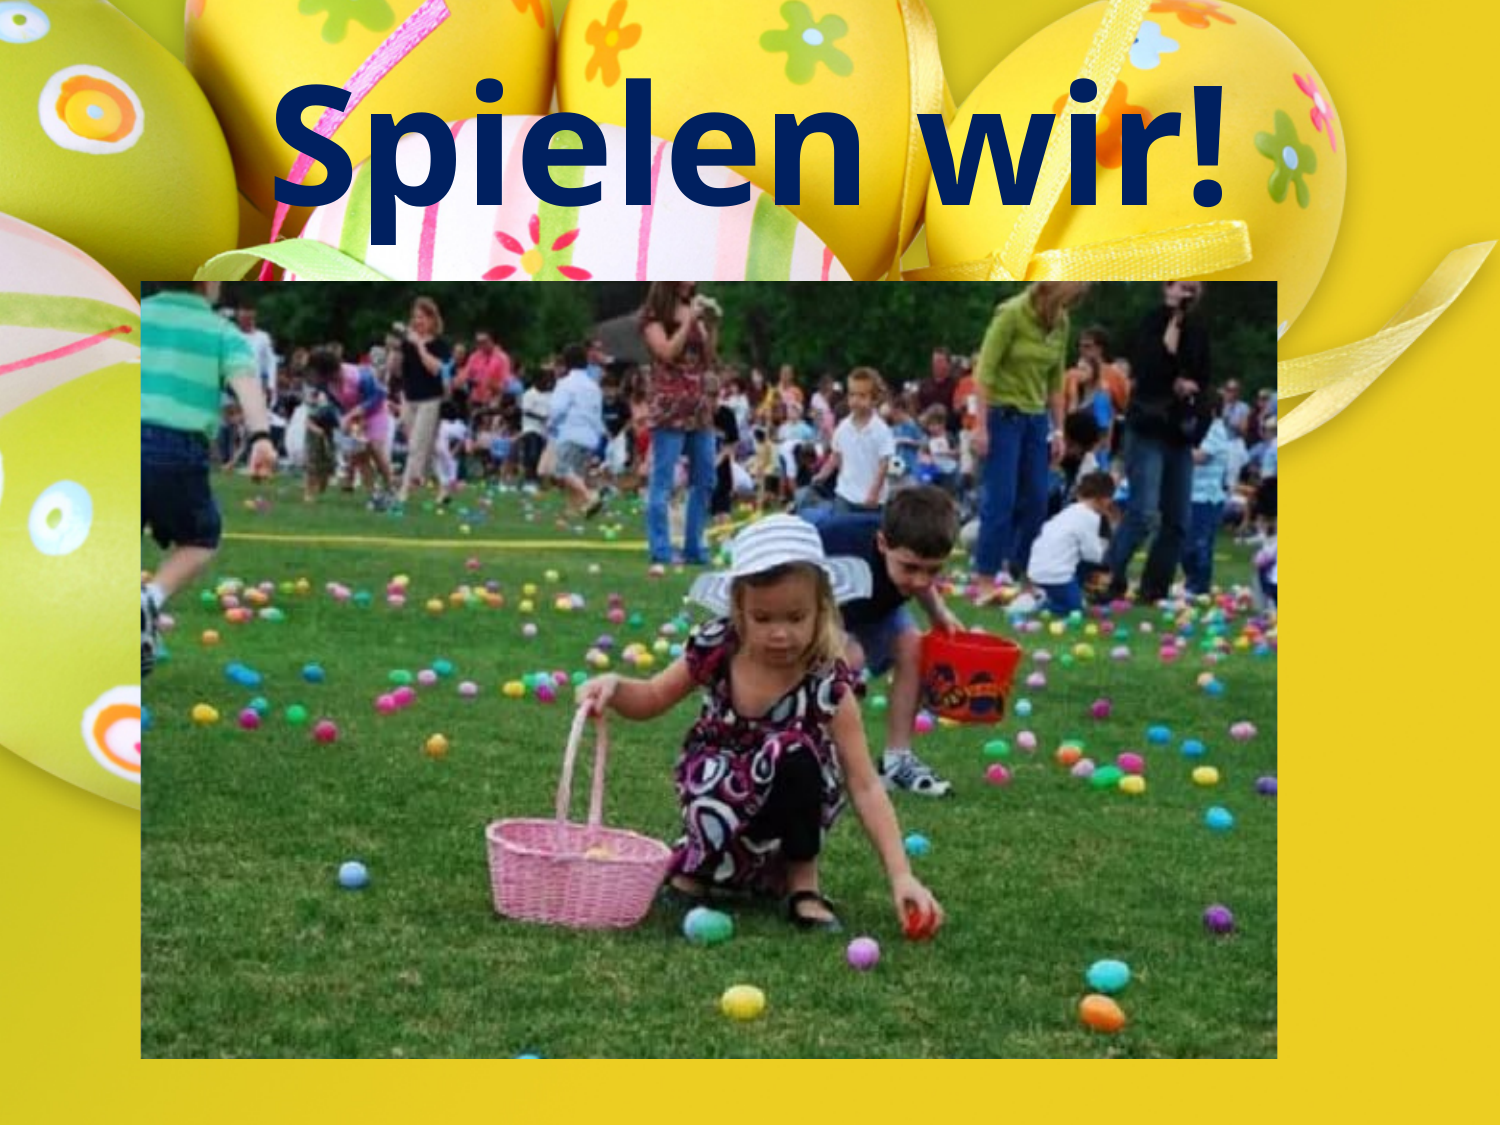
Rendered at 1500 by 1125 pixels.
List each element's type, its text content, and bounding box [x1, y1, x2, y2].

title Spielen wir! [75, 45, 1425, 233]
picture [0, 0, 1500, 1125]
